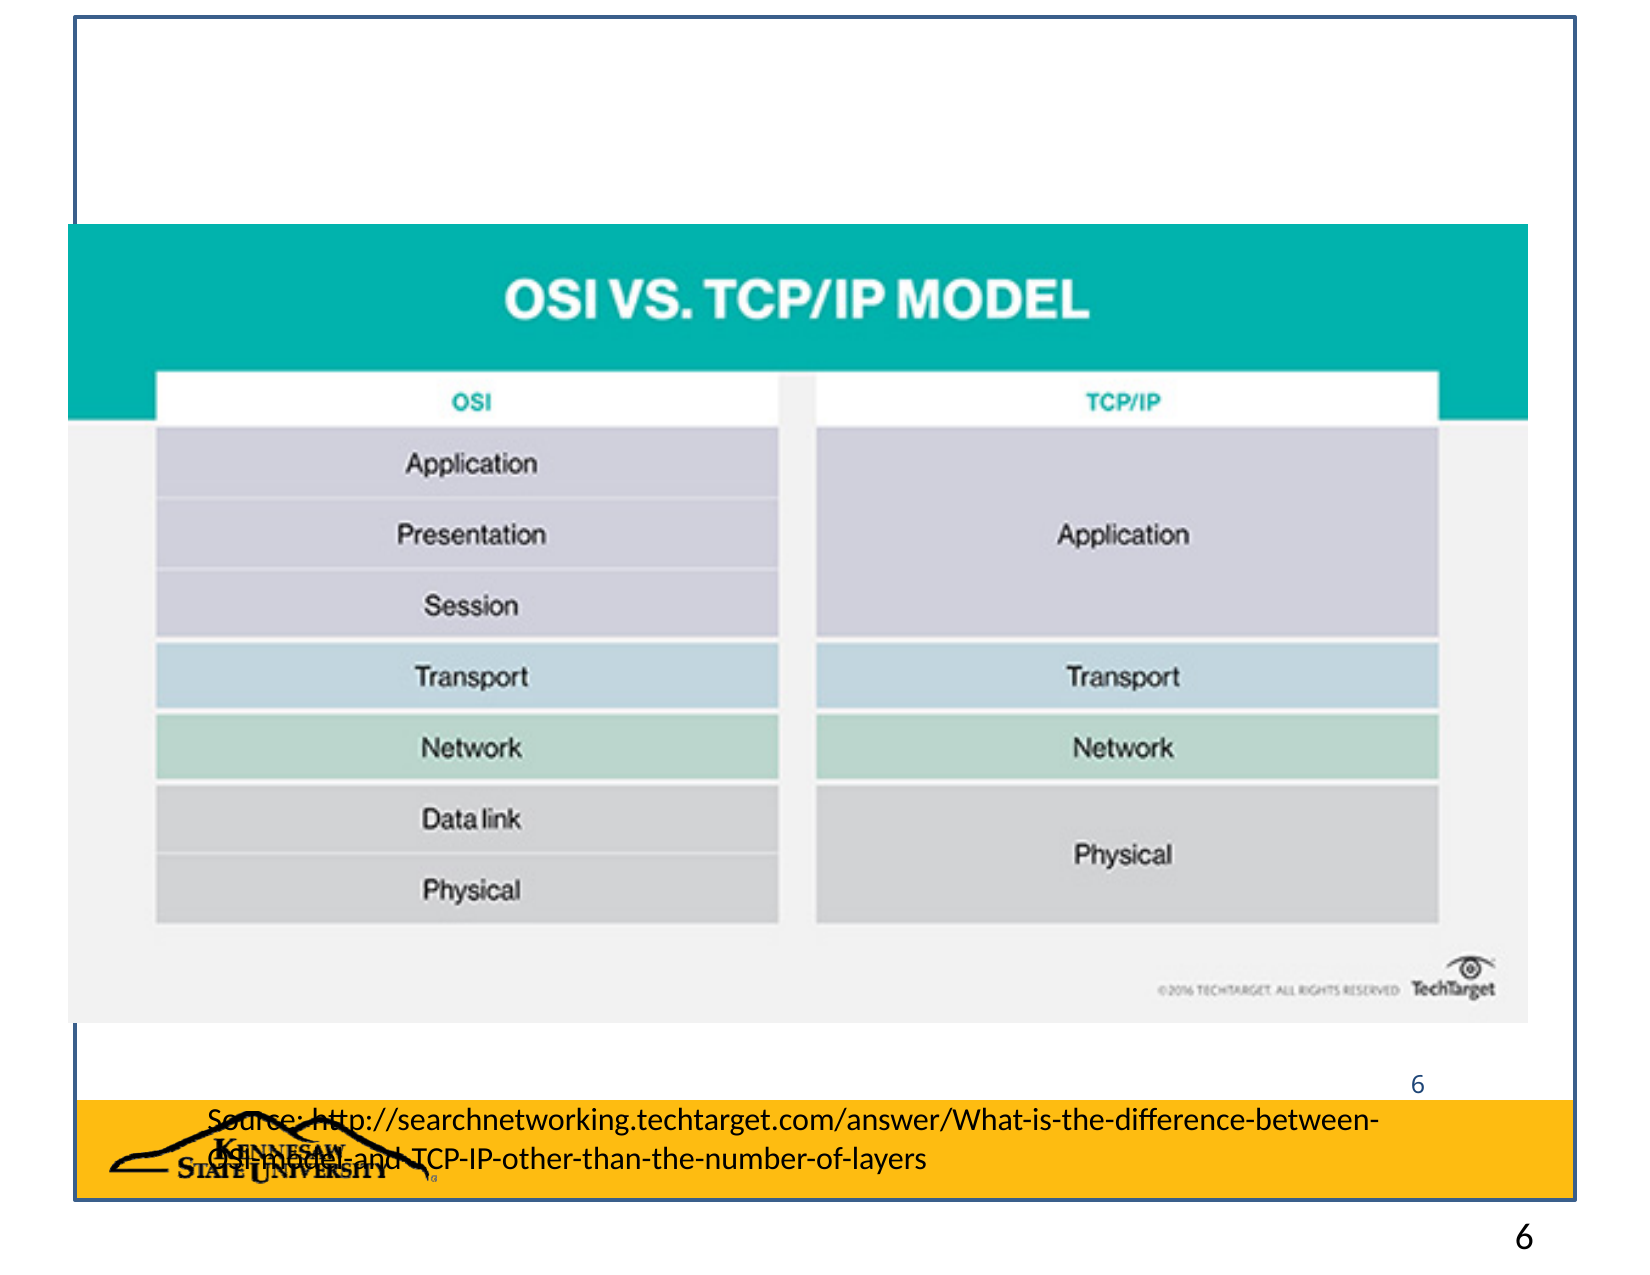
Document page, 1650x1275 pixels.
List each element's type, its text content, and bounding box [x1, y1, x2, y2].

slide_number 6 [1299, 1042, 1425, 1103]
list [68, 224, 1528, 1023]
text_box Source: http://searchnetworking.techtarget.com/answer/What-is-the-difference-between-OSI-model-and-TCP-IP-other-than-the-number-of-layers [192, 1091, 1417, 1183]
picture [108, 1111, 437, 1184]
